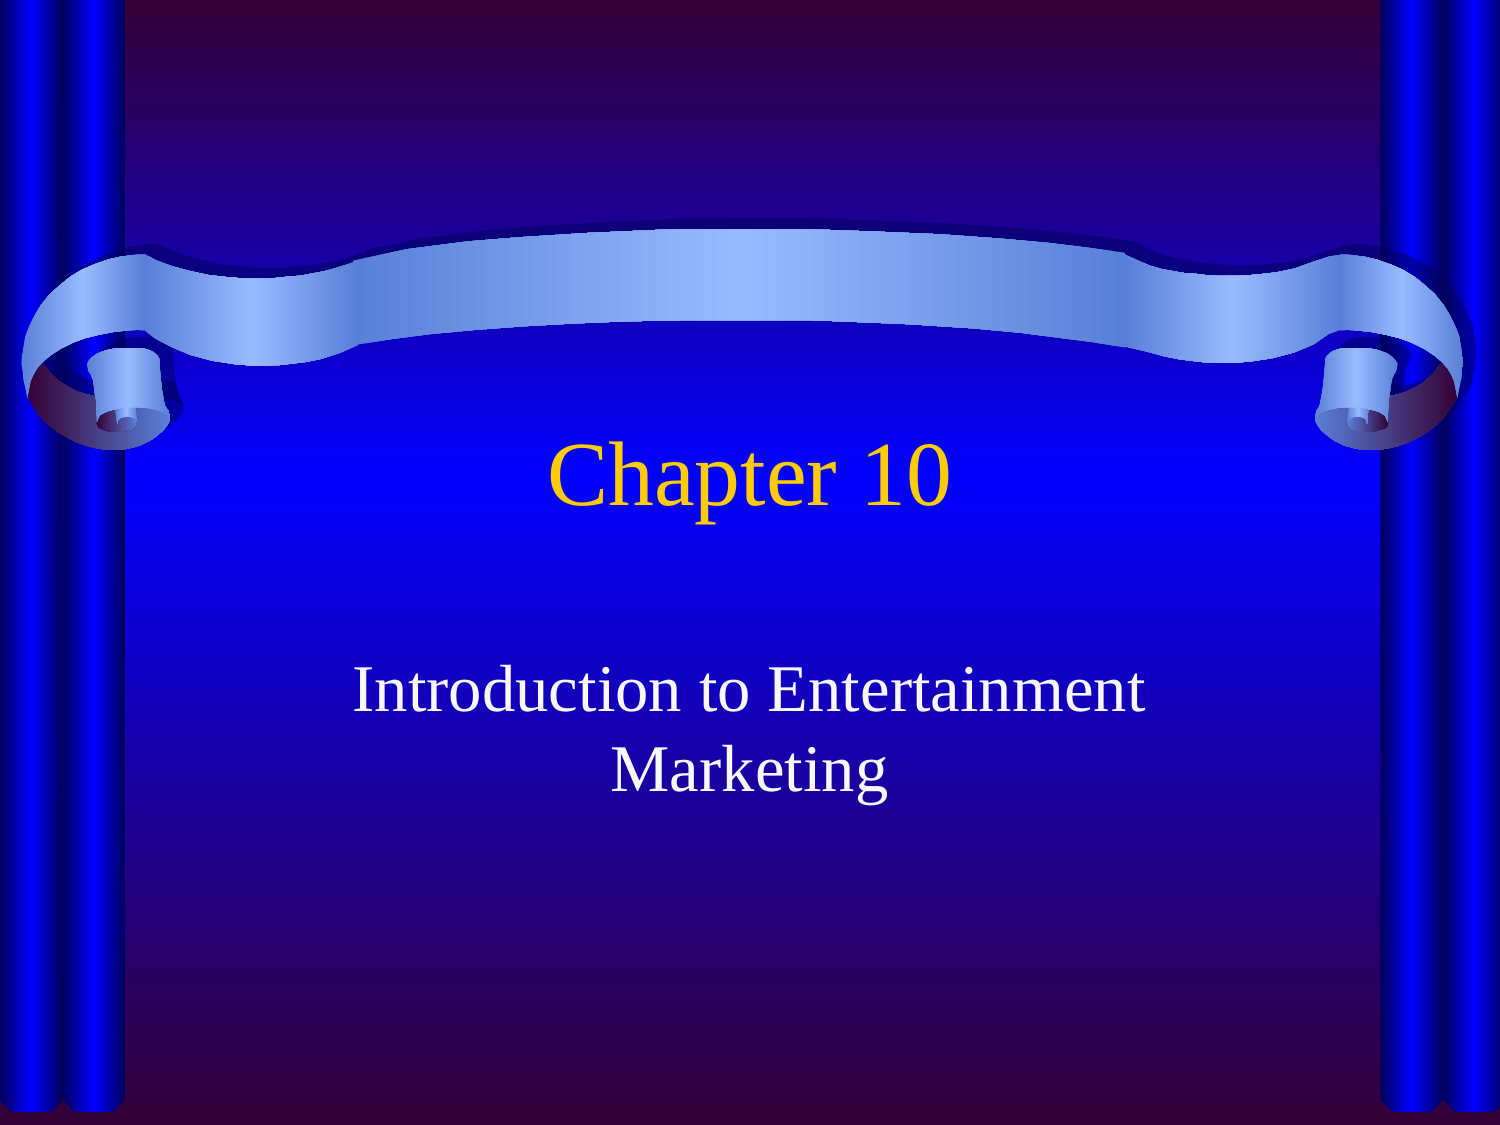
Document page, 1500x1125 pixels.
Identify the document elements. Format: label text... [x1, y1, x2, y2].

subtitle Introduction to Entertainment Marketing [224, 637, 1276, 926]
title Chapter 10 [112, 374, 1388, 563]
